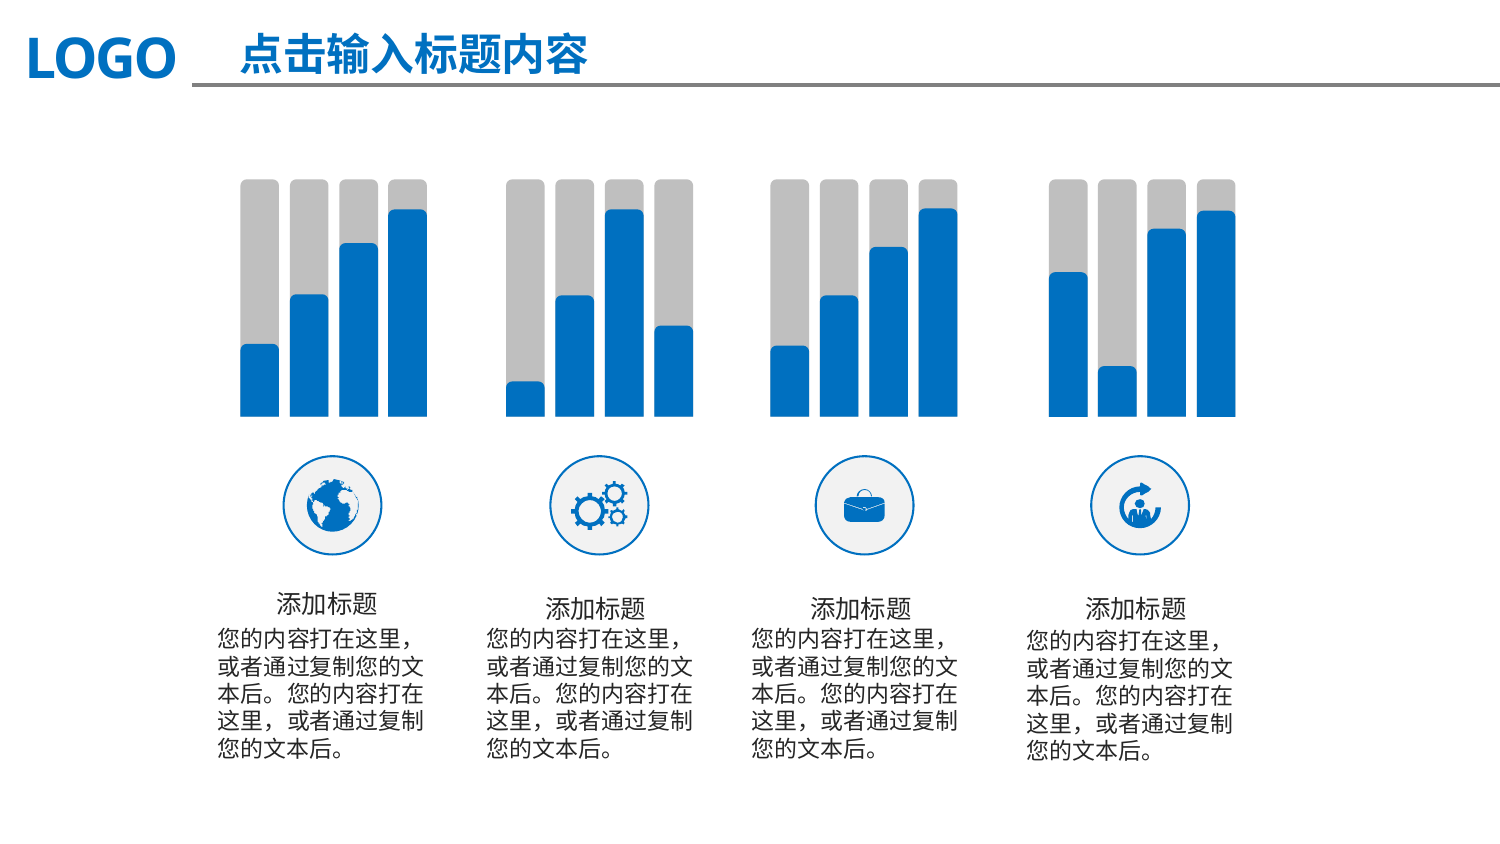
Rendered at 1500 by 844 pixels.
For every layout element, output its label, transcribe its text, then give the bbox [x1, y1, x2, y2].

text_box [240, 179, 279, 347]
text_box [1147, 228, 1186, 417]
text_box [1048, 179, 1088, 278]
text_box [815, 456, 914, 555]
text_box [339, 179, 379, 249]
text_box 添加标题 [798, 573, 1030, 626]
text_box 添加标题 [533, 573, 765, 626]
text_box [1097, 366, 1137, 417]
text_box 您的内容打在这里，或者通过复制您的文本后。您的内容打在这里，或者通过复制您的文本后。 [474, 618, 706, 768]
text_box [844, 489, 885, 522]
text_box [1196, 210, 1236, 417]
text_box 您的内容打在这里，或者通过复制您的文本后。您的内容打在这里，或者通过复制您的文本后。 [739, 618, 971, 768]
text_box [388, 209, 427, 417]
text_box [918, 208, 958, 417]
text_box [571, 481, 628, 530]
text_box 您的内容打在这里，或者通过复制您的文本后。您的内容打在这里，或者通过复制您的文本后。 [205, 618, 437, 768]
text_box [770, 179, 810, 351]
text_box [289, 294, 329, 417]
text_box 添加标题 [264, 568, 497, 621]
text_box [306, 479, 359, 532]
text_box [240, 343, 279, 417]
text_box [1147, 179, 1186, 232]
text_box [1196, 179, 1236, 216]
text_box [604, 209, 644, 417]
text_box [770, 345, 810, 417]
text_box [654, 179, 694, 331]
text_box 点击输入标题内容 [212, 20, 617, 85]
text_box 您的内容打在这里，或者通过复制您的文本后。您的内容打在这里，或者通过复制您的文本后。 [1014, 620, 1246, 770]
text_box [506, 179, 545, 385]
text_box [550, 456, 649, 555]
text_box [555, 179, 595, 301]
text_box [869, 246, 908, 417]
text_box [283, 456, 382, 555]
text_box [918, 179, 958, 213]
text_box [654, 325, 694, 417]
text_box [819, 179, 859, 300]
text_box [604, 179, 644, 214]
text_box [1119, 482, 1161, 529]
text_box 添加标题 [1073, 573, 1306, 626]
text_box [1097, 179, 1137, 371]
text_box [1048, 272, 1088, 417]
text_box [1091, 456, 1190, 555]
text_box [555, 295, 595, 417]
text_box [506, 381, 545, 417]
text_box [388, 179, 427, 212]
text_box [869, 179, 908, 250]
text_box [819, 295, 859, 417]
text_box [289, 179, 329, 300]
text_box [339, 243, 379, 417]
